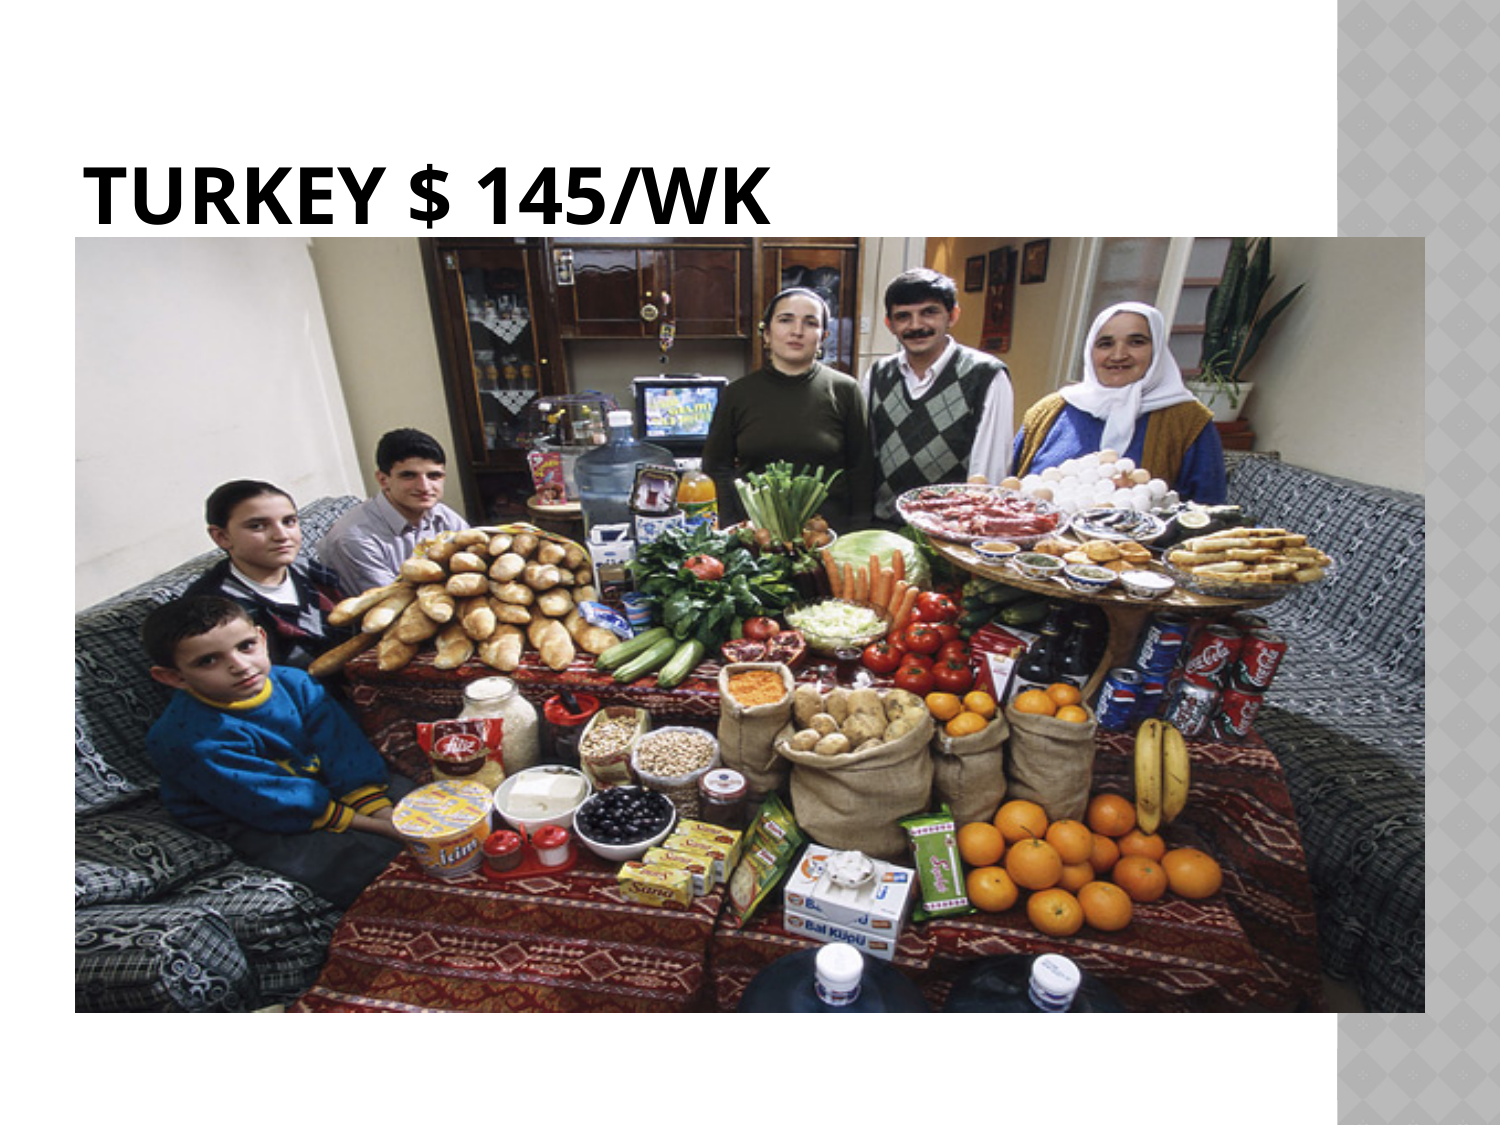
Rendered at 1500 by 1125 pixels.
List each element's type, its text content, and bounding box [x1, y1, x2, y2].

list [74, 237, 1426, 1013]
title Turkey $ 145/wk [75, 52, 1263, 235]
